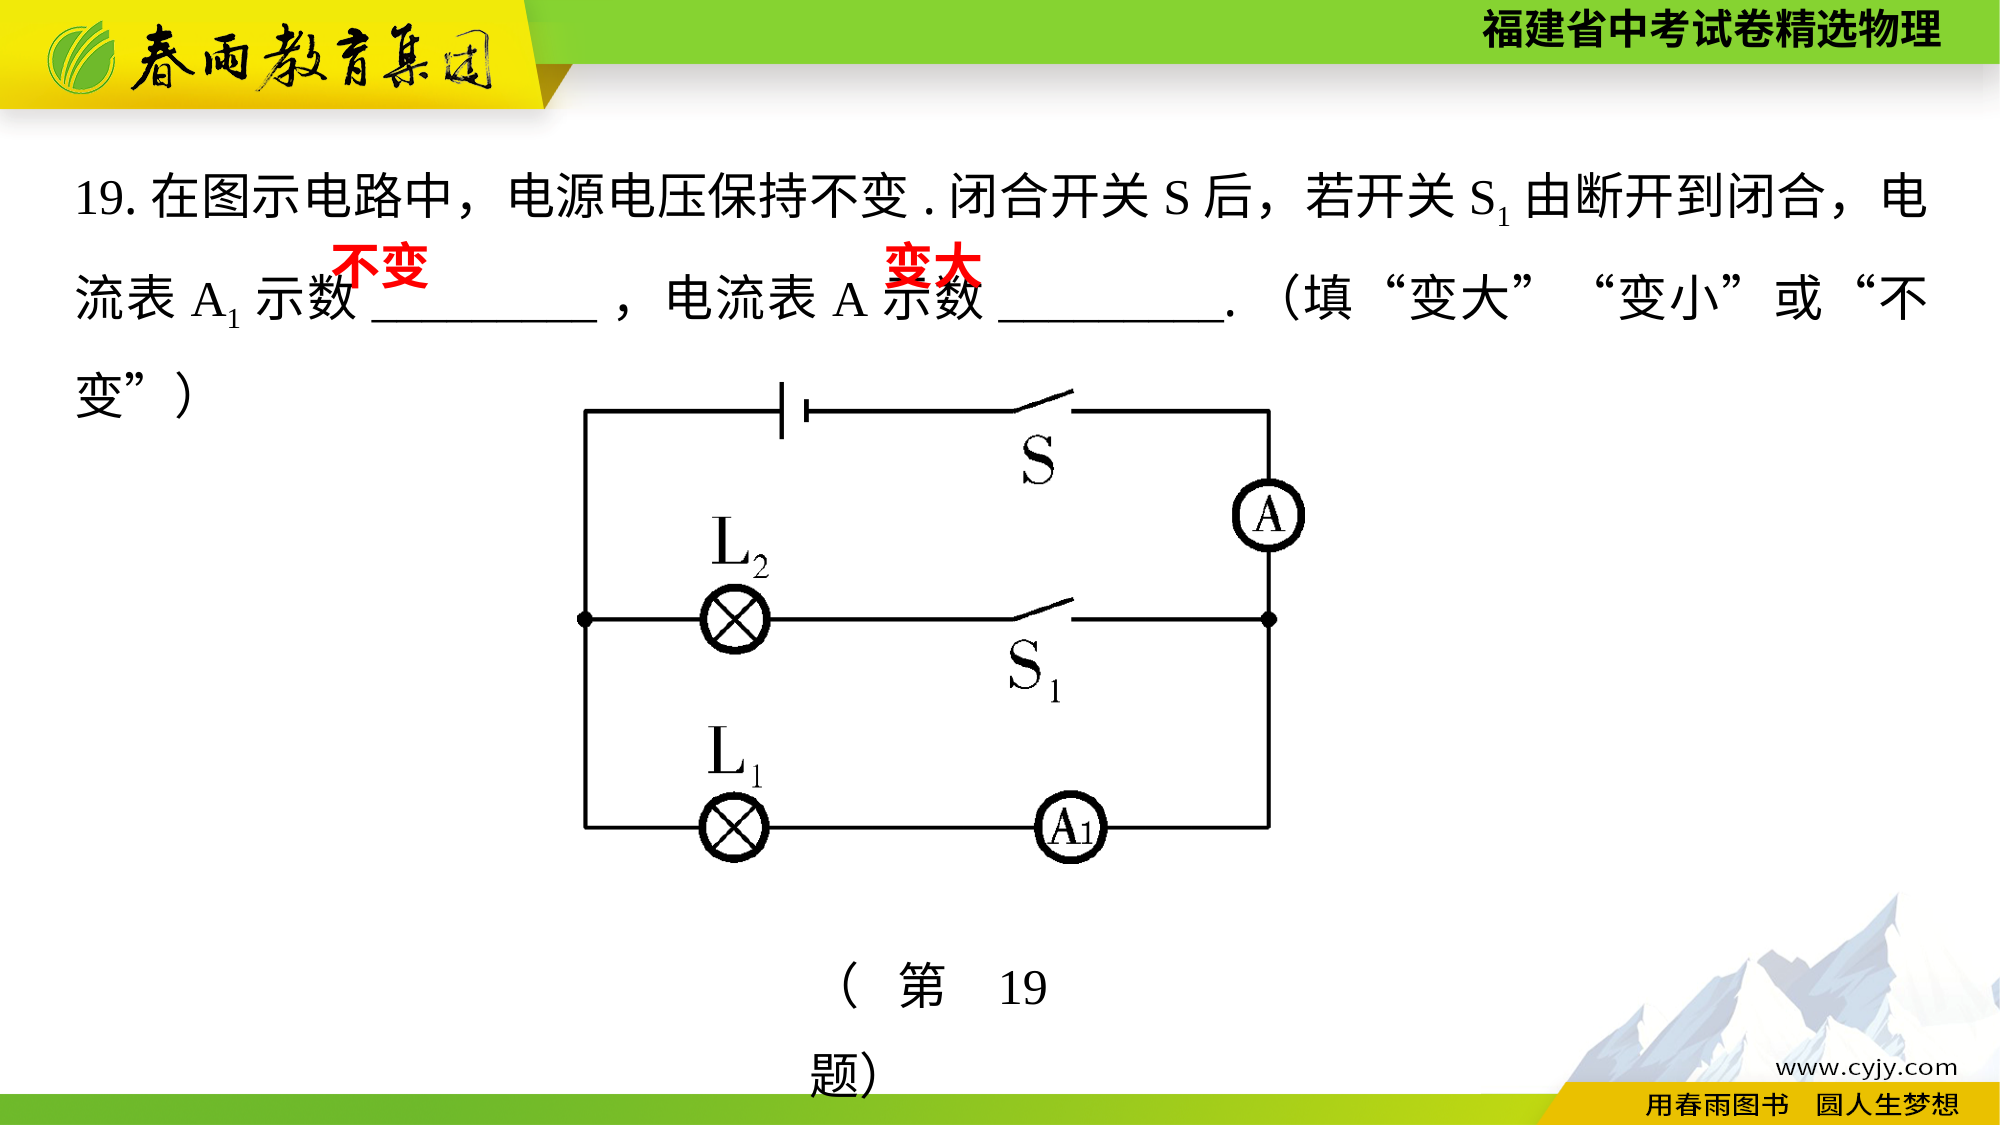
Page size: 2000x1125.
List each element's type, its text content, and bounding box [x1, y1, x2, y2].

list 19.在图示电路中，电源电压保持不变.闭合开关S后，若开关S1由断开到闭合，电流表A1示数_________，电流表A示数_________.（填“变大”“变小”或“不变”） [59, 122, 1944, 320]
text_box 不变 [315, 227, 446, 302]
text_box （第19题） [794, 916, 1075, 1022]
text_box 变大 [869, 227, 999, 302]
picture [0, 0, 2000, 1125]
